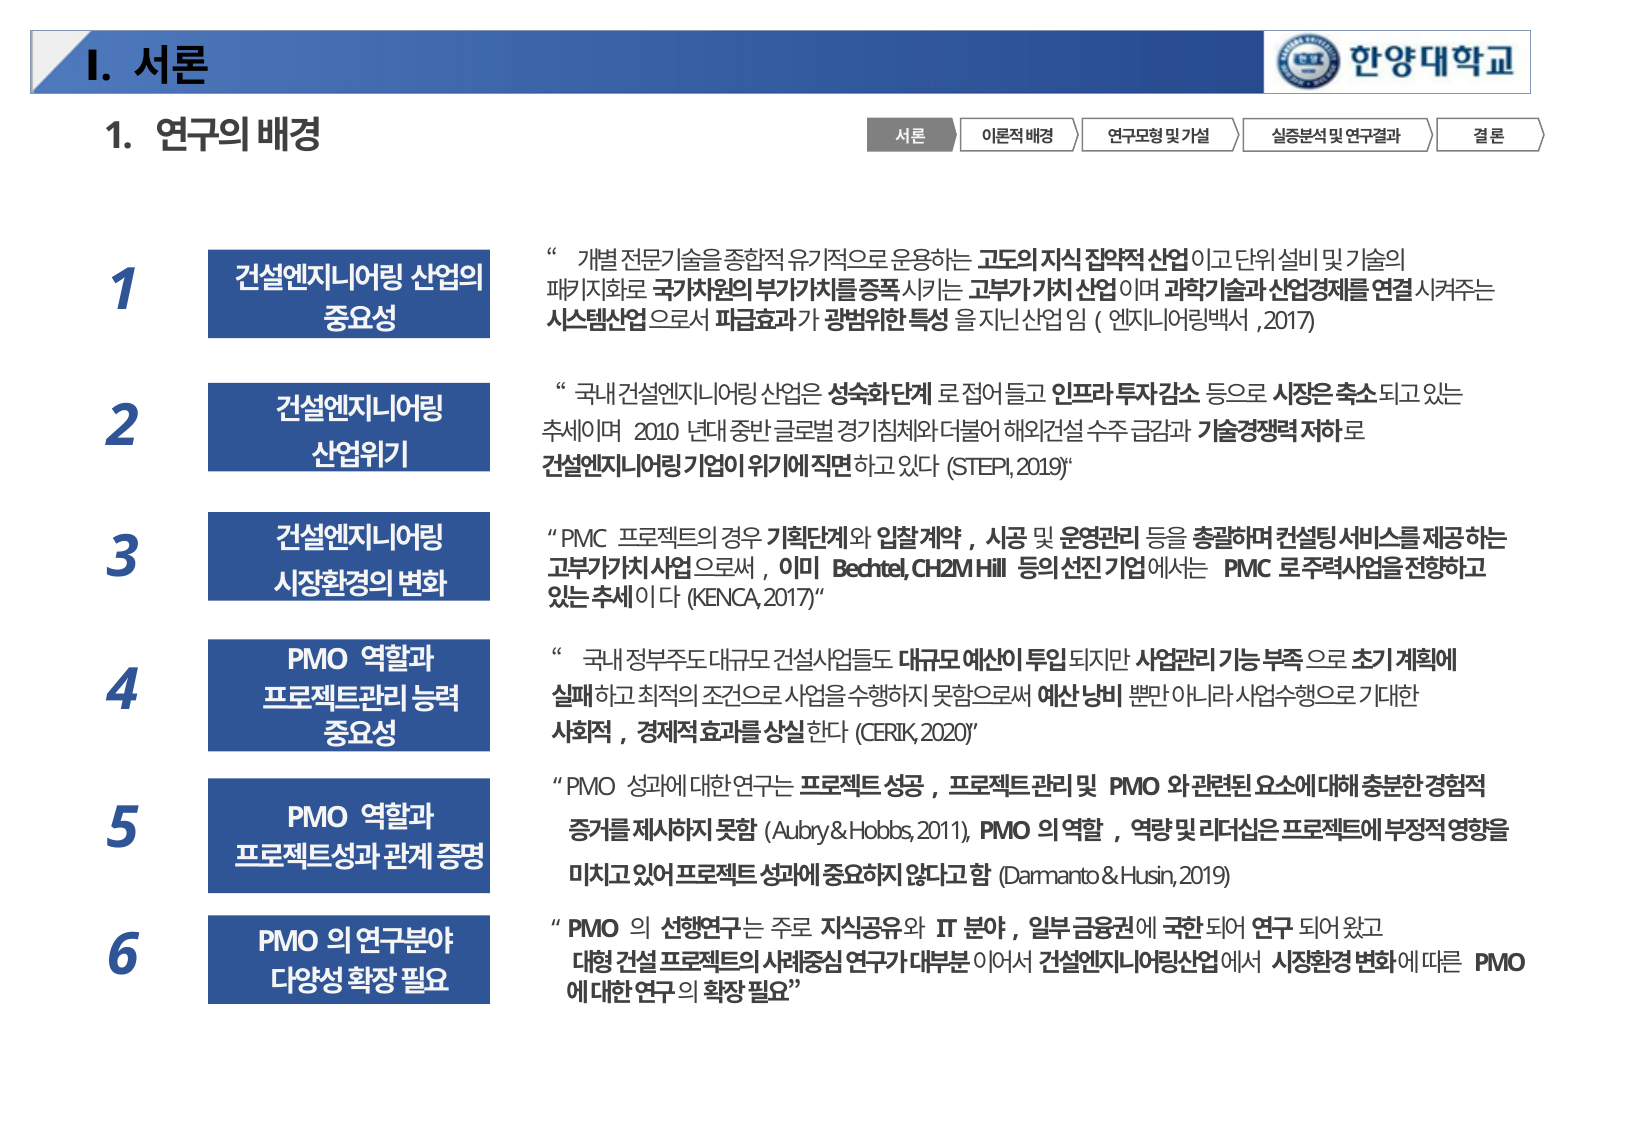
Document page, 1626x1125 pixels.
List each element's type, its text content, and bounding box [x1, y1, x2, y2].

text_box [91, 229, 1569, 1012]
text_box 1. 연구의 배경 [89, 91, 1554, 166]
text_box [867, 118, 1544, 152]
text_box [30, 30, 1531, 97]
